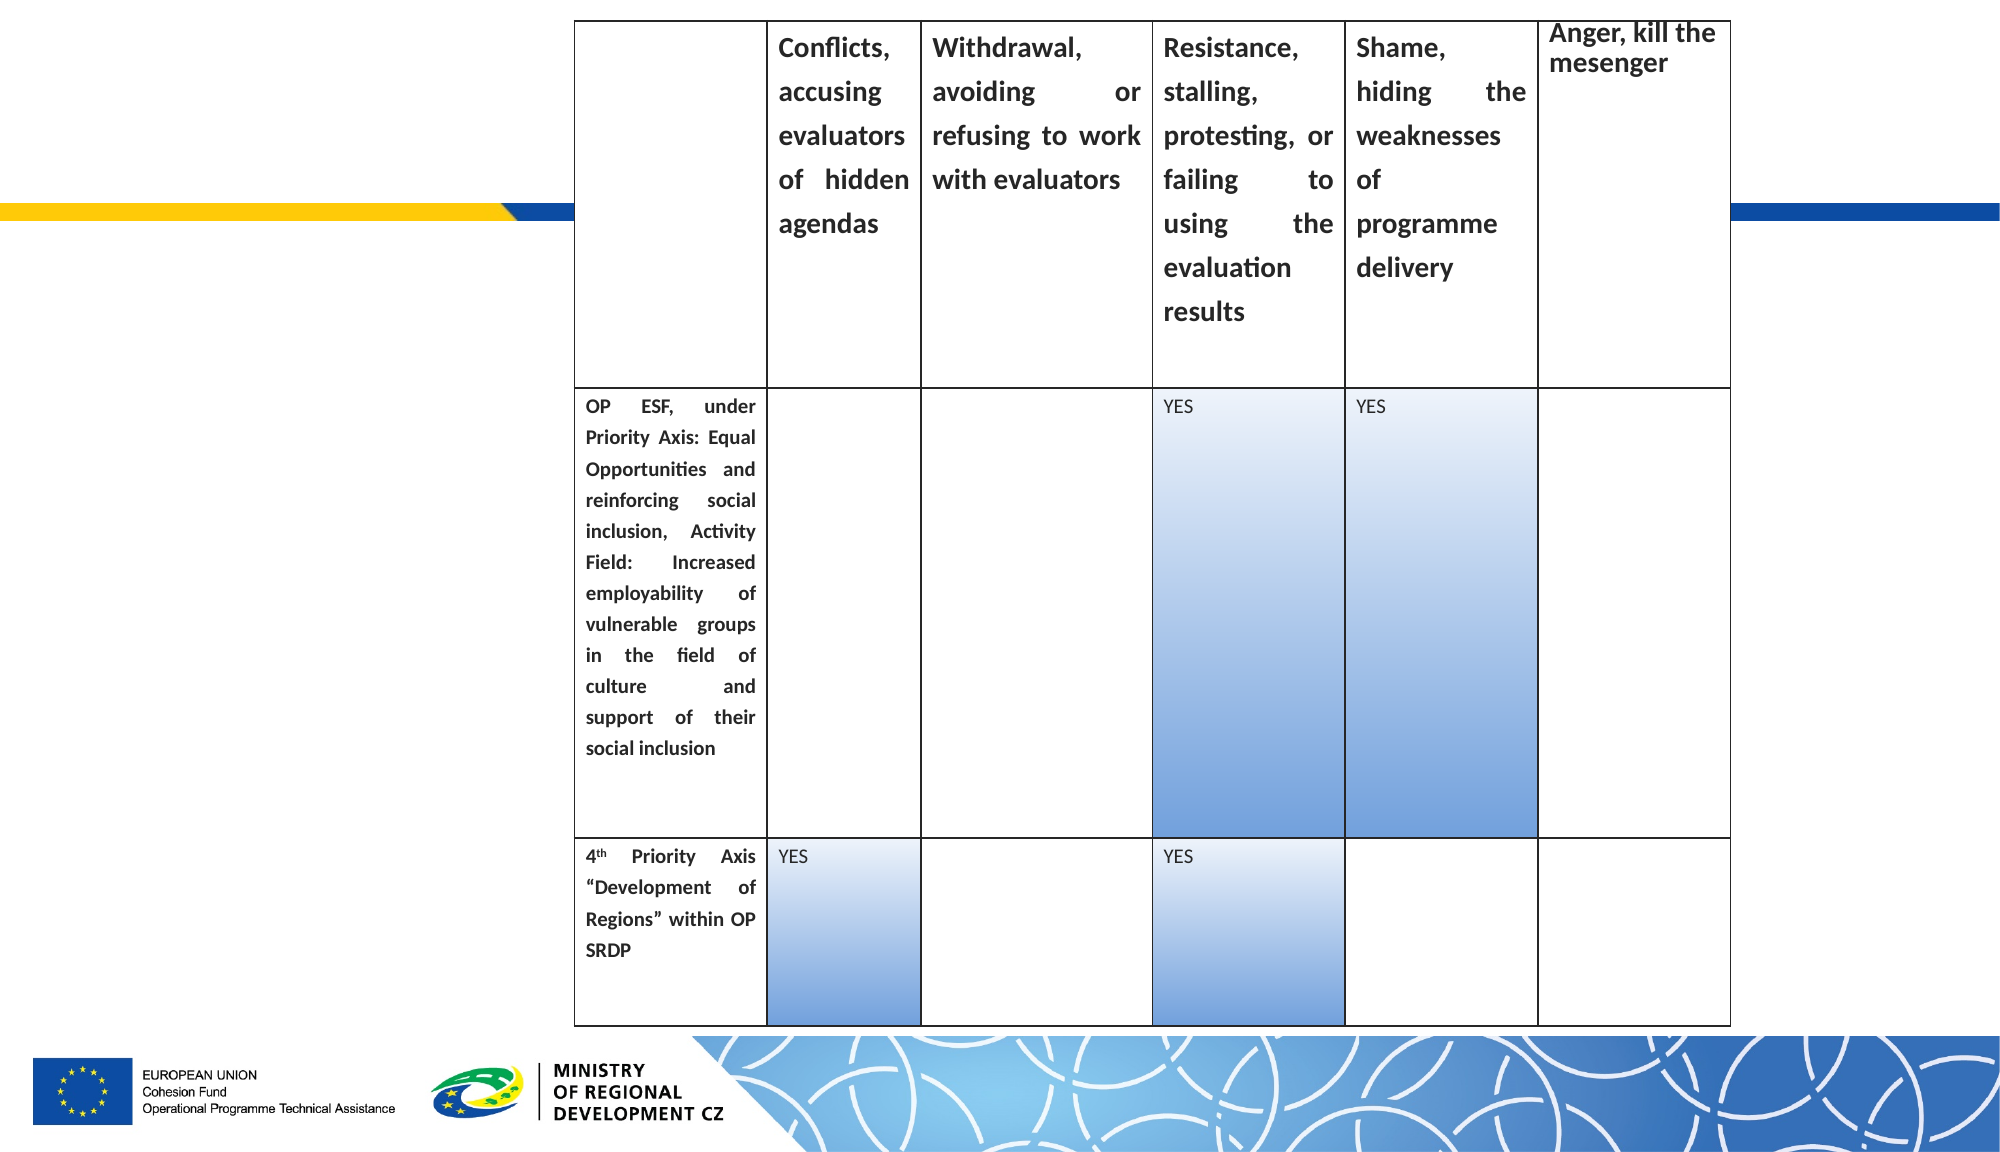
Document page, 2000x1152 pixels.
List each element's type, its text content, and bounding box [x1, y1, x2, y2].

picture [0, 1036, 2000, 1152]
table_cell [1539, 839, 1730, 1025]
table_cell YES [1153, 839, 1344, 1025]
table_cell [922, 839, 1152, 1025]
table_cell OP ESF, under Priority Axis: Equal Opportunities and reinforcing social inclusion, Activity Field: Increased employability of vulnerable groups in the field of culture and support of their social inclusion [575, 389, 766, 837]
table_cell YES [1153, 389, 1344, 837]
table_cell [768, 389, 920, 837]
table_cell YES [1346, 389, 1537, 837]
table_header Conflicts, accusing evaluators of hidden agendas [768, 22, 920, 387]
table_header Shame, hiding the weaknesses of programme delivery [1346, 22, 1537, 387]
table_cell 4th Priority Axis “Development of Regions” within OP SRDP [575, 839, 766, 1025]
table_header Resistance, stalling, protesting, or failing to using the evaluation results [1153, 22, 1344, 387]
table_header Anger, kill the mesenger [1539, 22, 1730, 387]
table_cell [1539, 389, 1730, 837]
table_cell [922, 389, 1152, 837]
table_header [575, 22, 766, 387]
table_header Withdrawal, avoiding or refusing to work with evaluators [922, 22, 1152, 387]
picture [0, 203, 574, 221]
table_cell YES [768, 839, 920, 1025]
table_cell [1346, 839, 1537, 1025]
picture [1731, 203, 2000, 221]
